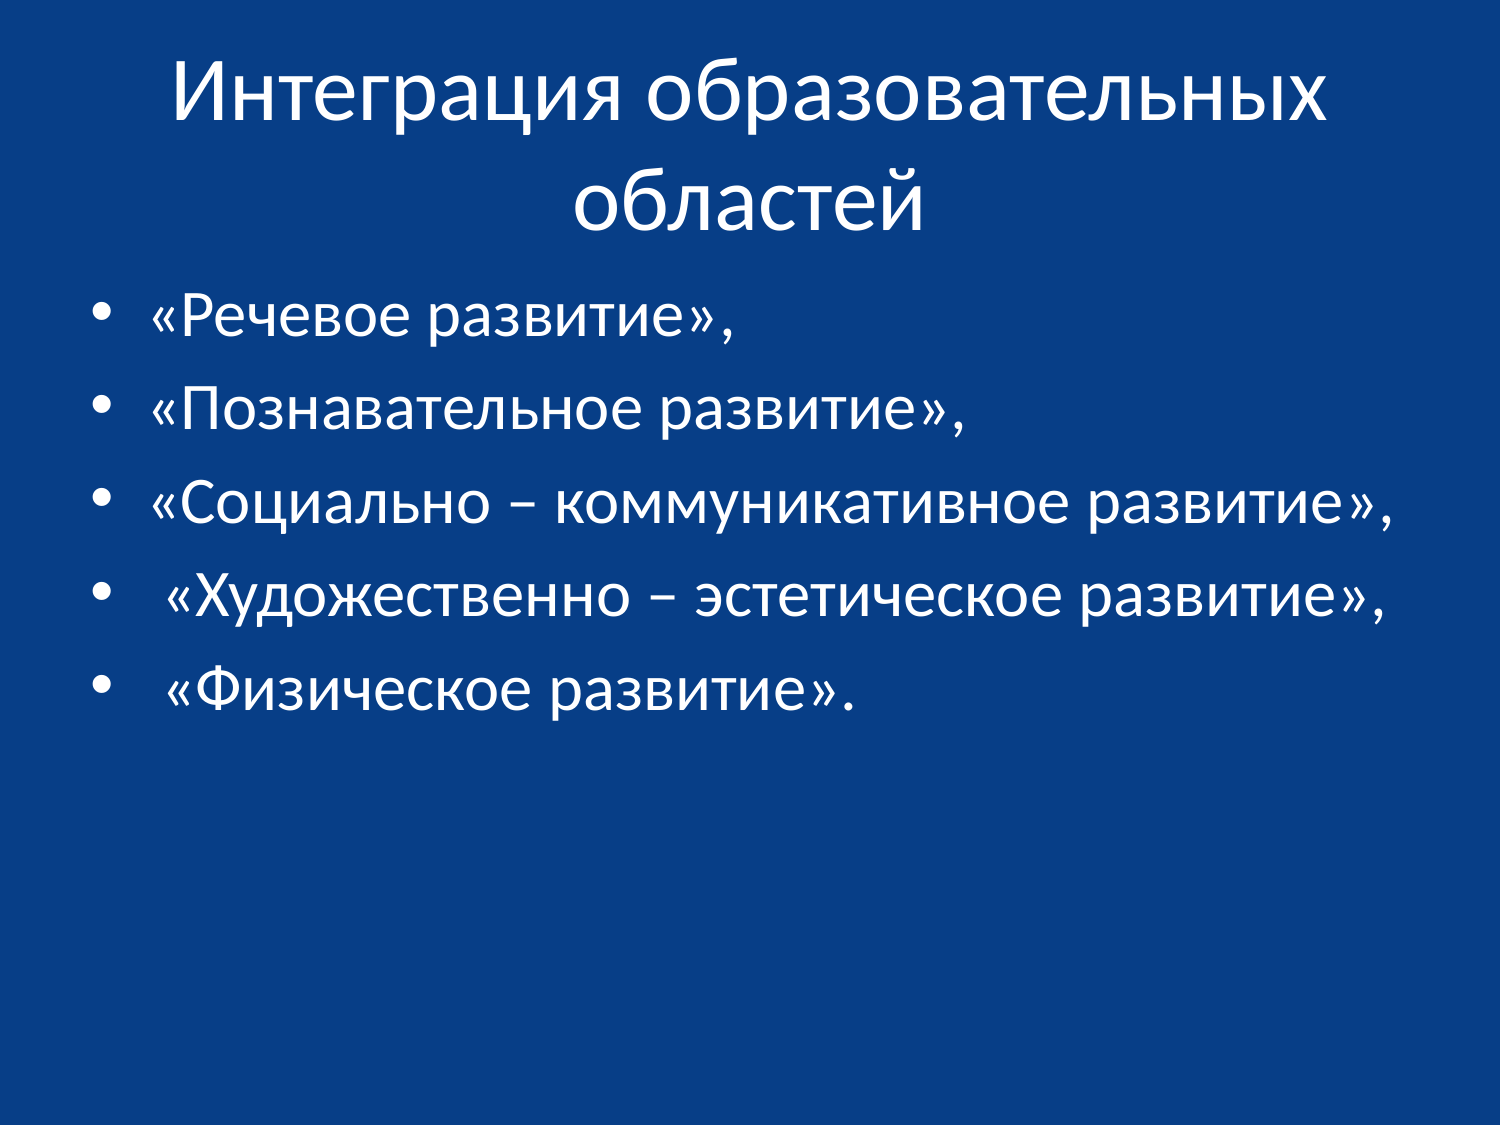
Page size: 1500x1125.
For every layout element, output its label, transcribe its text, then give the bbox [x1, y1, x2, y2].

title Интеграция образовательных областей [75, 45, 1425, 233]
list «Речевое развитие», «Познавательное развитие», «Социально – коммуникативное развитие», «Художественно – эстетическое развитие», «Физическое развитие». [75, 262, 1425, 1005]
